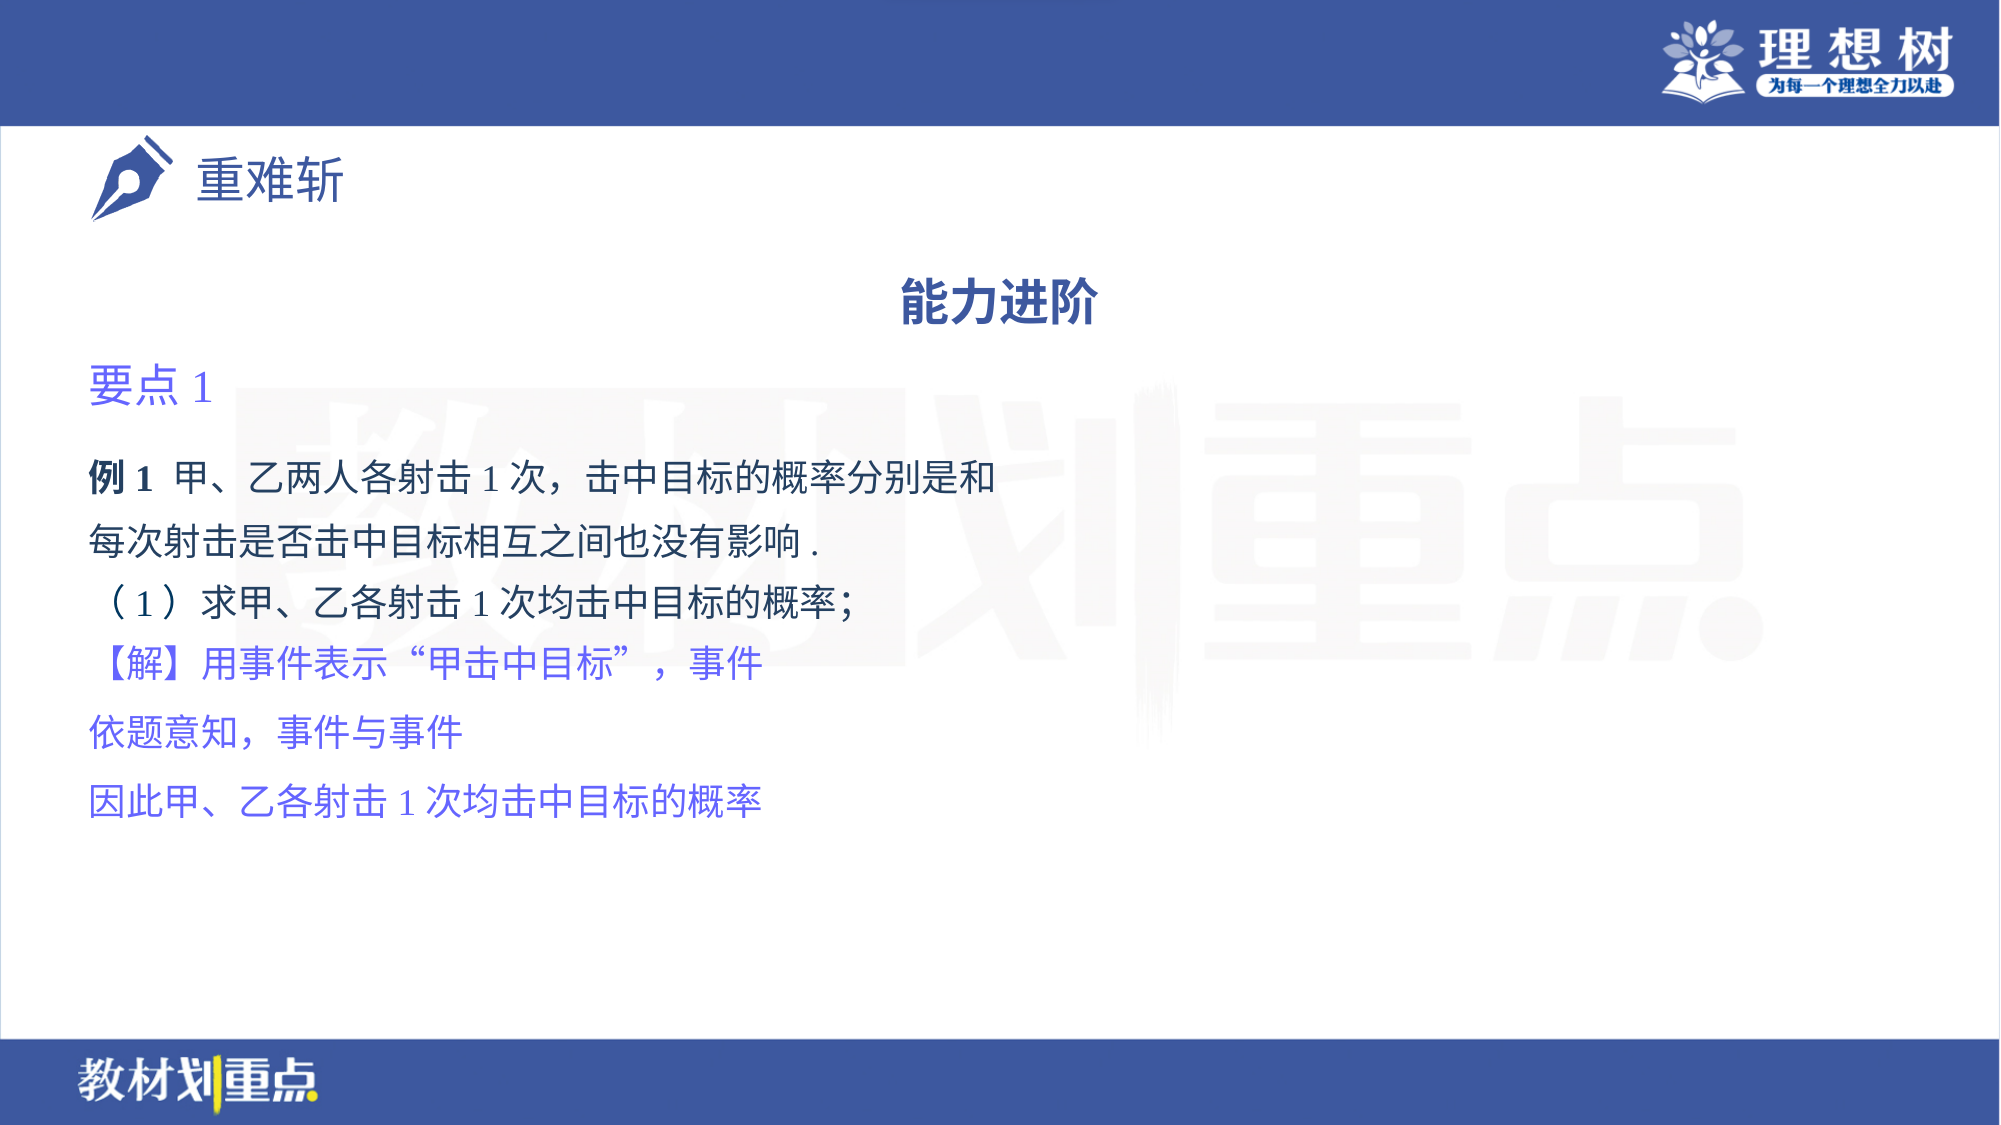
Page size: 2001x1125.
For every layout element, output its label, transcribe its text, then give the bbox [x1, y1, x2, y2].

text_box 能力进阶 [88, 243, 1911, 390]
text_box （1）求甲、乙各射击1次均击中目标的概率； [88, 556, 1911, 617]
picture [0, 0, 2000, 1125]
text_box 重难斩 [194, 135, 491, 222]
